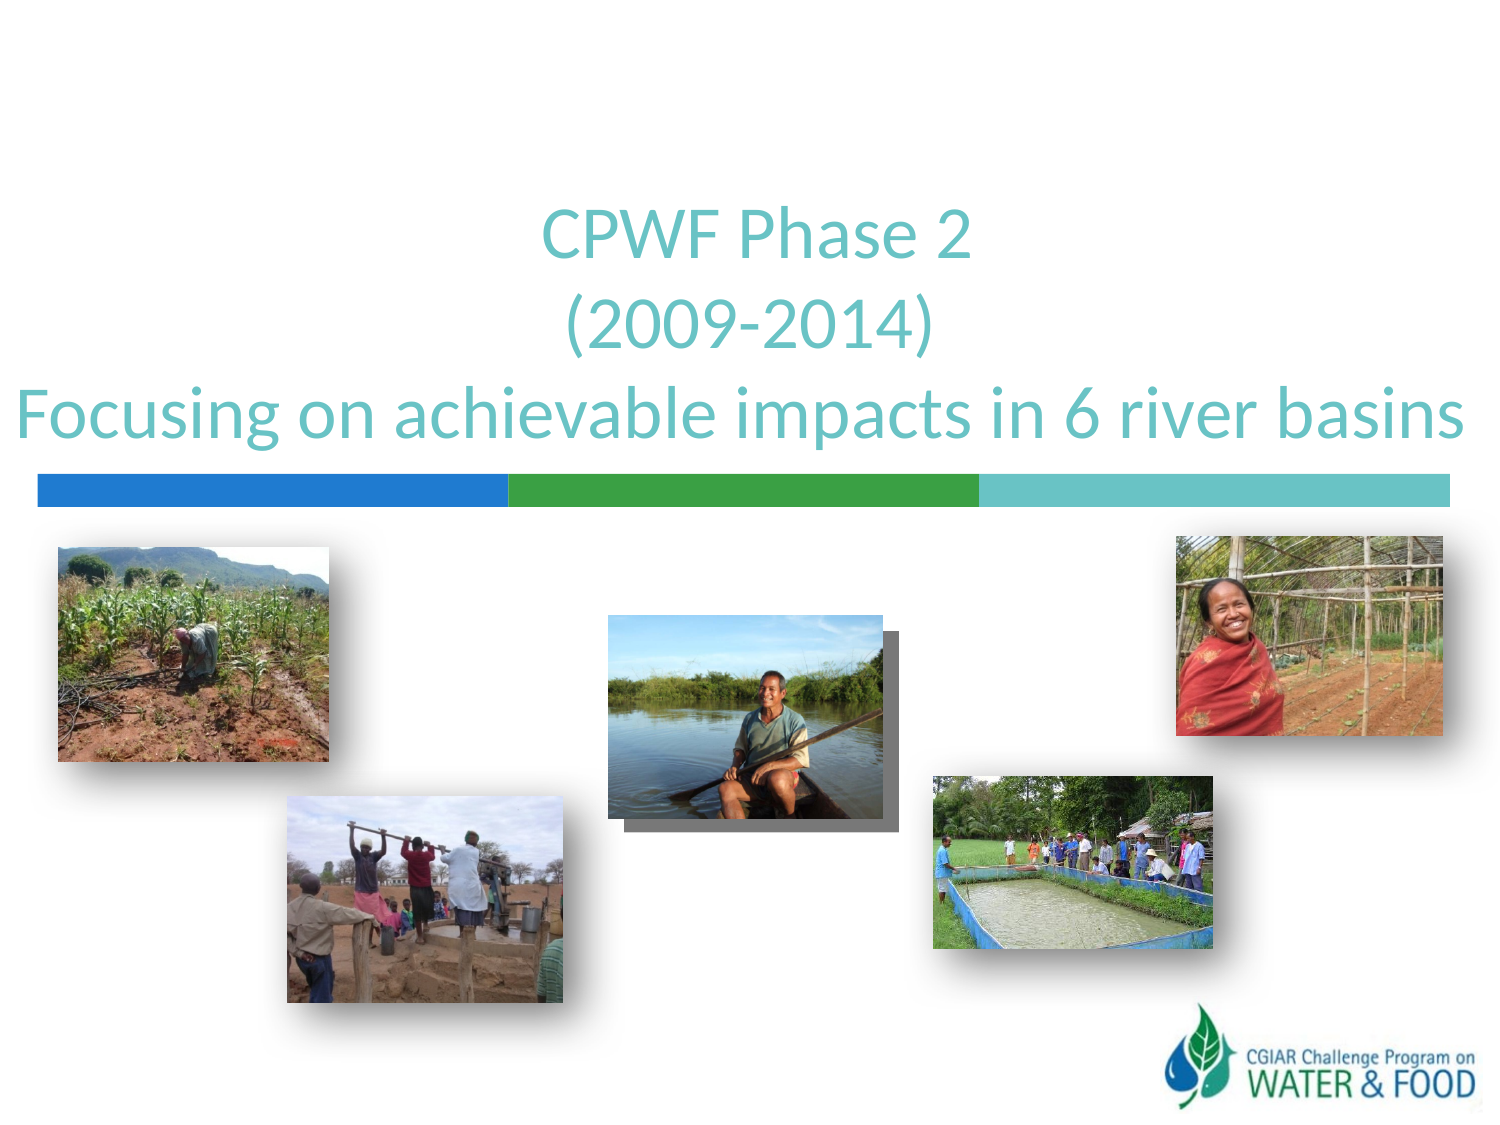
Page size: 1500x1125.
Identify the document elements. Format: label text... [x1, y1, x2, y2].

title CPWF Phase 2 (2009-2014) Focusing on achievable impacts in 6 river basins [0, 112, 1500, 462]
picture [1176, 536, 1443, 737]
picture [933, 776, 1214, 950]
picture [607, 614, 883, 820]
picture [287, 796, 564, 1004]
picture [58, 547, 329, 762]
picture [1160, 996, 1483, 1114]
